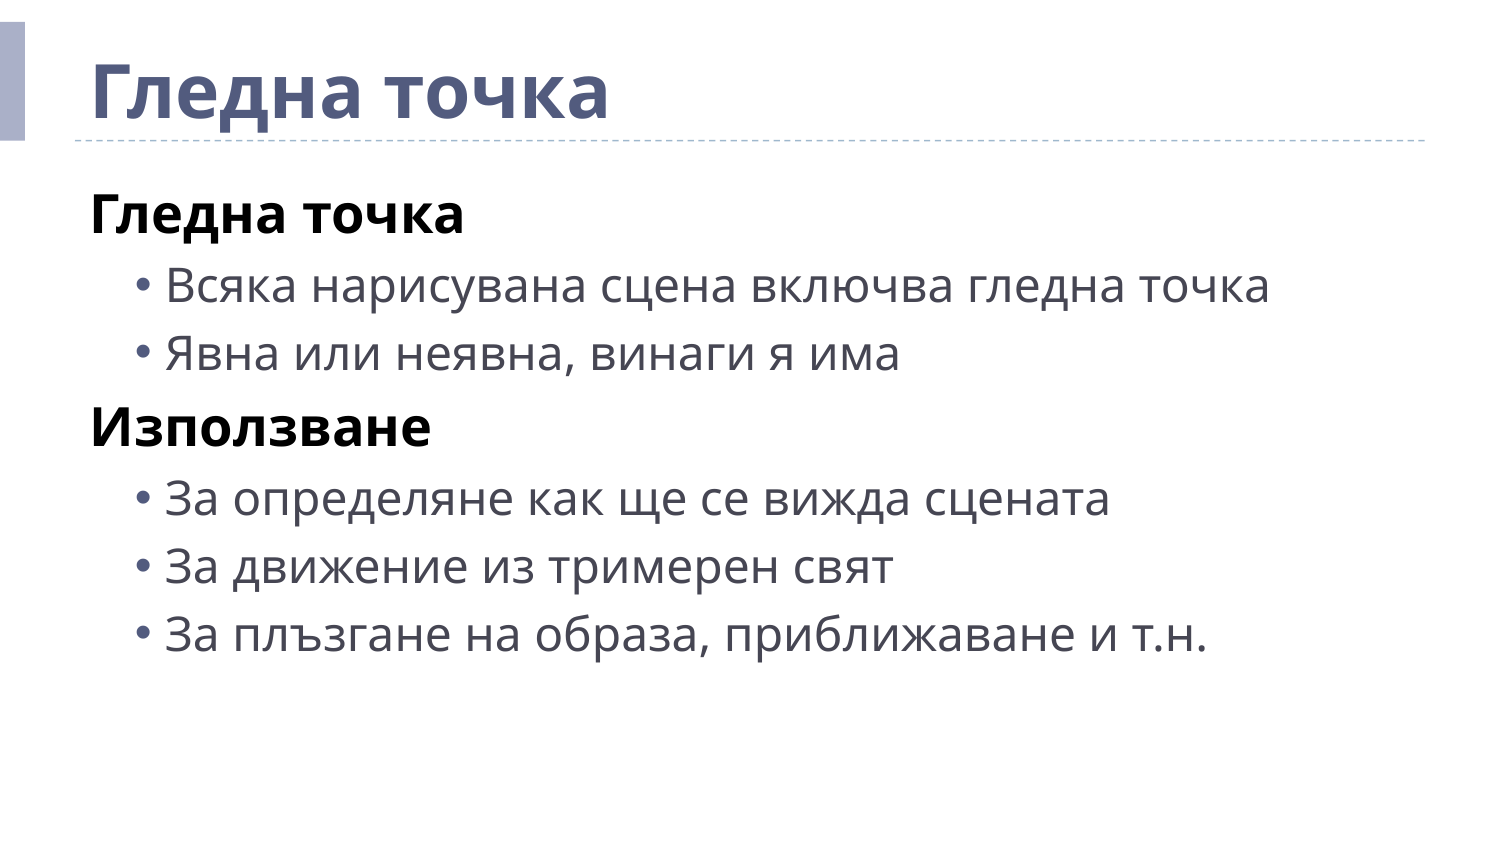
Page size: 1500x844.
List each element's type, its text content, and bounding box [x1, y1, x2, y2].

title Гледна точка [75, 18, 1475, 141]
list Гледна точка Всяка нарисувана сцена включва гледна точка Явна или неявна, винаги я има Използване За определяне как ще се вижда сцената За движение из тримерен свят За плъзгане на образа, приближаване и т.н. [75, 171, 1475, 835]
